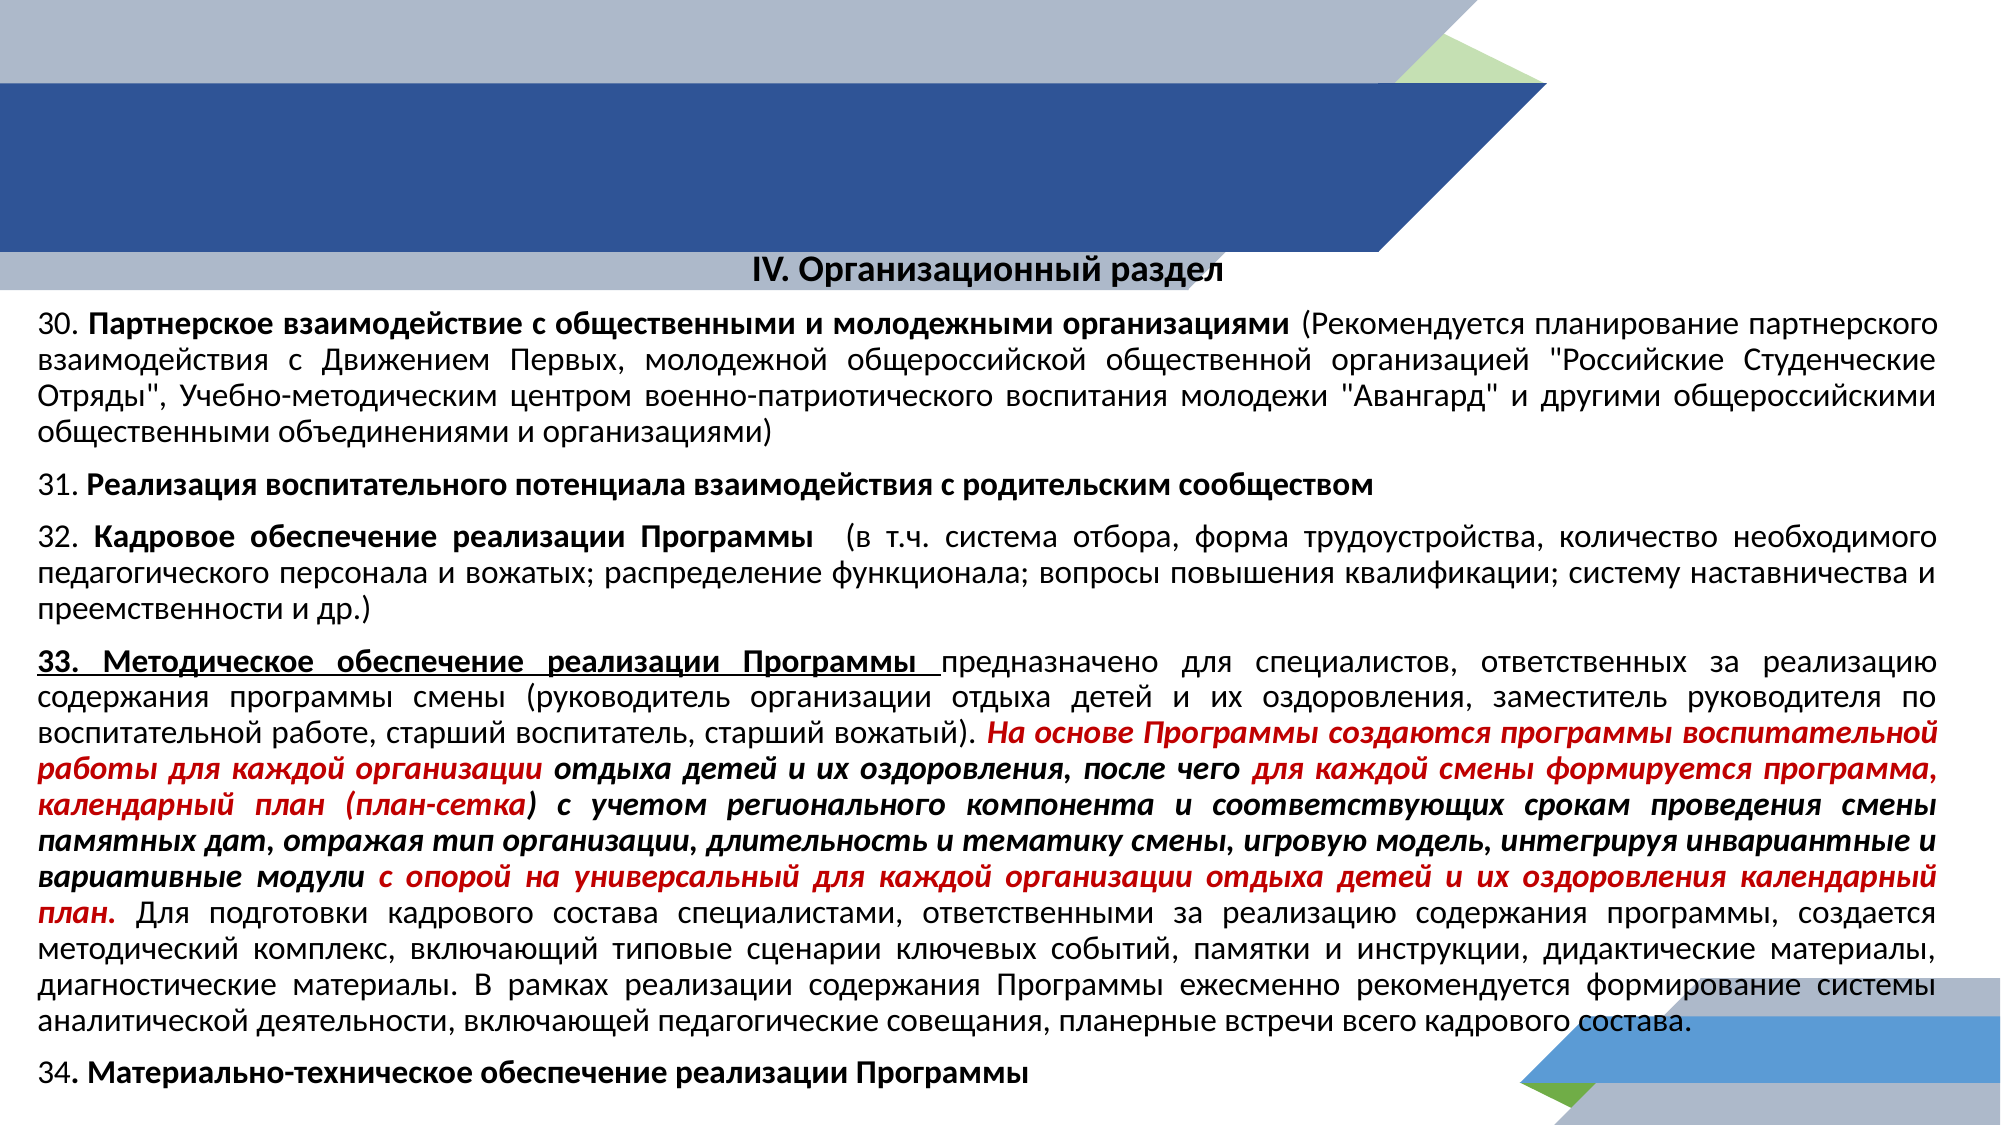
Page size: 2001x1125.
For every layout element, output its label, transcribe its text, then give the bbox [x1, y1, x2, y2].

list IV. Организационный раздел 30. Партнерское взаимодействие с общественными и молодежными организациями (Рекомендуется планирование партнерского взаимодействия с Движением Первых, молодежной общероссийской общественной организацией "Российские Студенческие Отряды", Учебно-методическим центром военно-патриотического воспитания молодежи "Авангард" и другими общероссийскими общественными объединениями и организациями) 31. Реализация воспитательного потенциала взаимодействия с родительским сообществом 32. Кадровое обеспечение реализации Программы (в т.ч. система отбора, форма трудоустройства, количество необходимого педагогического персонала и вожатых; распределение функционала; вопросы повышения квалификации; систему наставничества и преемственности и др.) 33. Методическое обеспечение реализации Программы предназначено для специалистов, ответственных за реализацию содержания программы смены (руководитель организации отдыха детей и их оздоровления, заместитель руководителя по воспитательной работе, старший воспитатель, старший вожатый). На основе Программы создаются программы воспитательной работы для каждой организации отдыха детей и их оздоровления, после чего для каждой смены формируется программа, календарный план (план-сетка) с учетом регионального компонента и соответствующих срокам проведения смены памятных дат, отражая тип организации, длительность и тематику смены, игровую модель, интегрируя инвариантные и вариативные модули с опорой на универсальный для каждой организации отдыха детей и их оздоровления календарный план. Для подготовки кадрового состава специалистами, ответственными за реализацию содержания программы, создается методический комплекс, включающий типовые сценарии ключевых событий, памятки и инструкции, дидактические материалы, диагностические материалы. В рамках реализации содержания Программы ежесменно рекомендуется формирование системы аналитической деятельности, включающей педагогические совещания, планерные встречи всего кадрового состава. 34. Материально-техническое обеспечение реализации Программы [0, 172, 1955, 1125]
